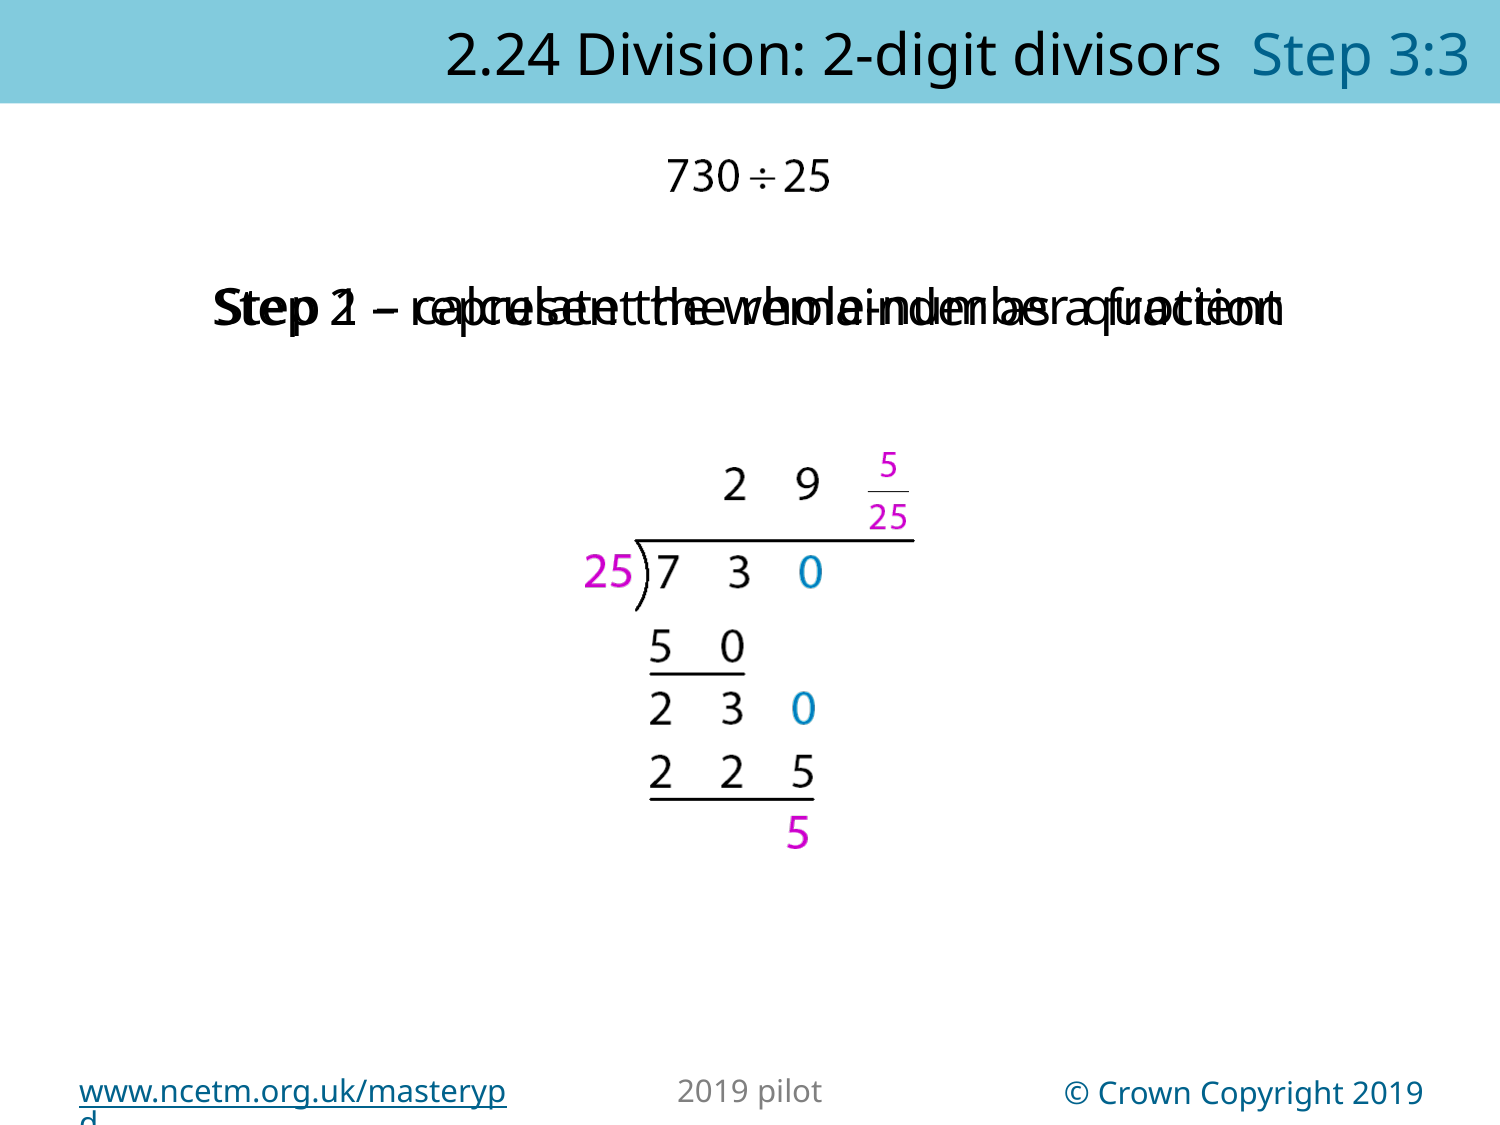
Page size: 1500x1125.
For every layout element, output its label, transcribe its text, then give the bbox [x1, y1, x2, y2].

text_box Step 1 – calculate the whole-number quotient [17, 267, 1483, 344]
list 2.24 Division: 2-digit divisors Step 3:3 [0, 0, 1500, 104]
picture [581, 441, 919, 867]
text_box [581, 548, 818, 867]
picture [663, 152, 837, 200]
